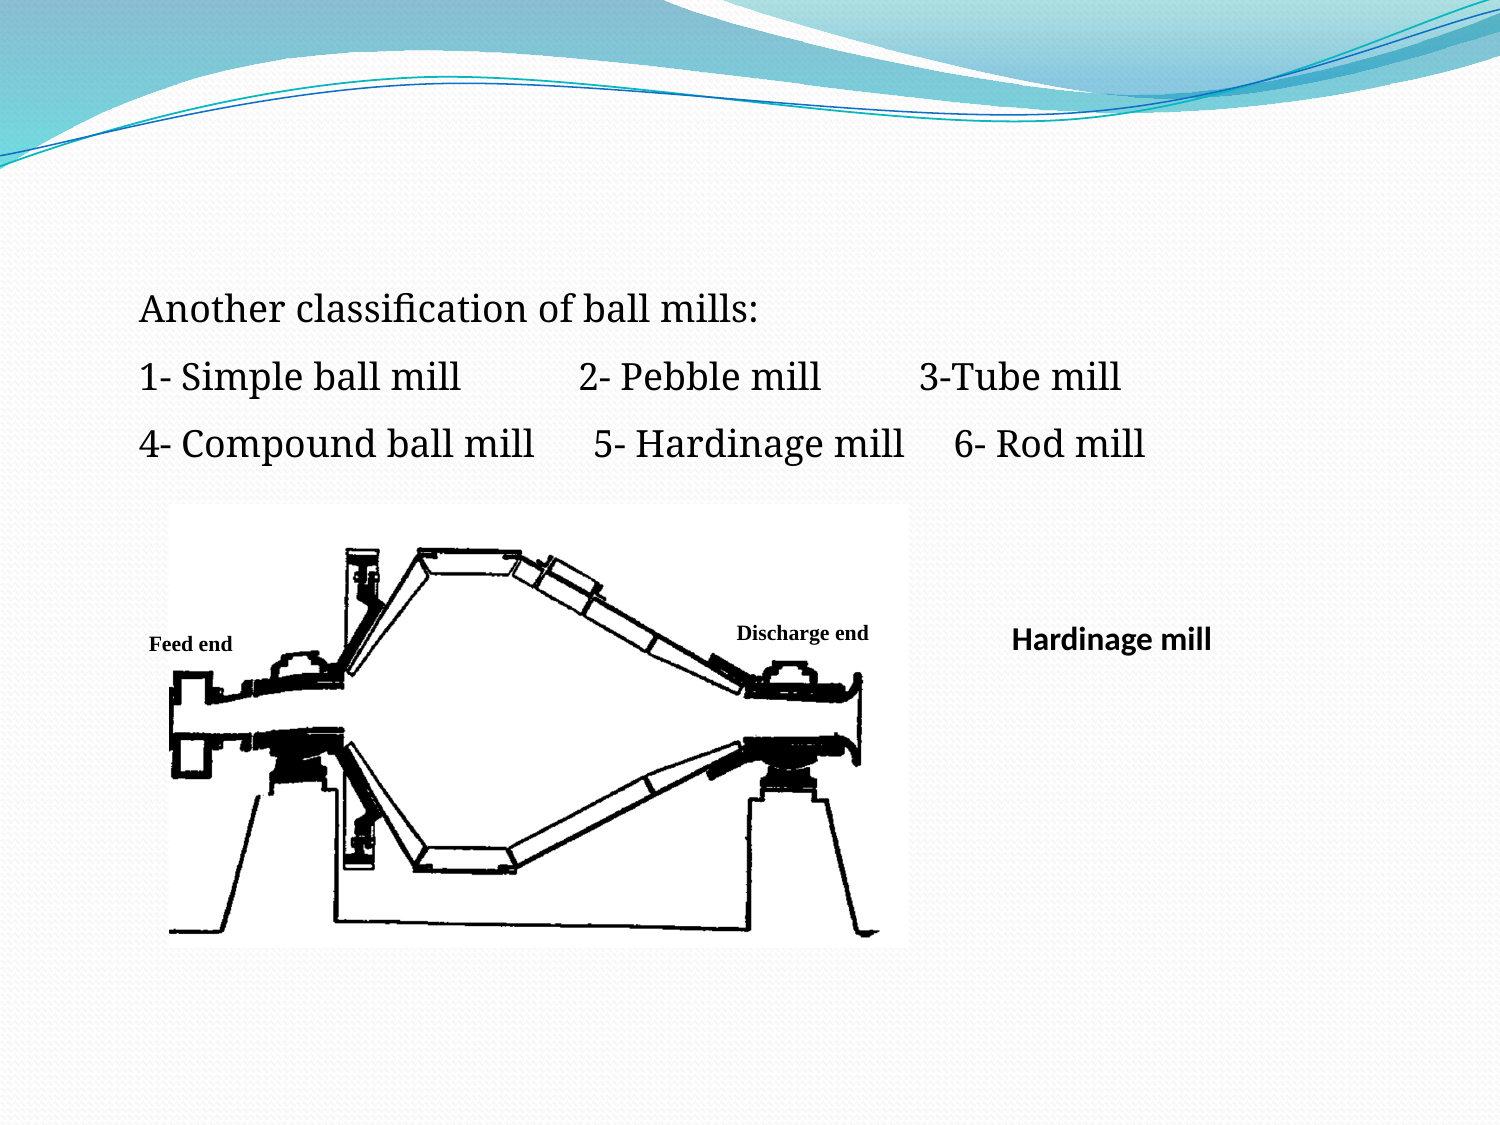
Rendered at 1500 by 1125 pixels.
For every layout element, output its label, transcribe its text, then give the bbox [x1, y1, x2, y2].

text_box Another classification of ball mills: 1- Simple ball mill 2- Pebble mill 3-Tube mill 4- Compound ball mill 5- Hardinage mill 6- Rod mill [123, 255, 1306, 540]
picture [135, 503, 909, 949]
text_box Hardinage mill [950, 609, 1251, 693]
